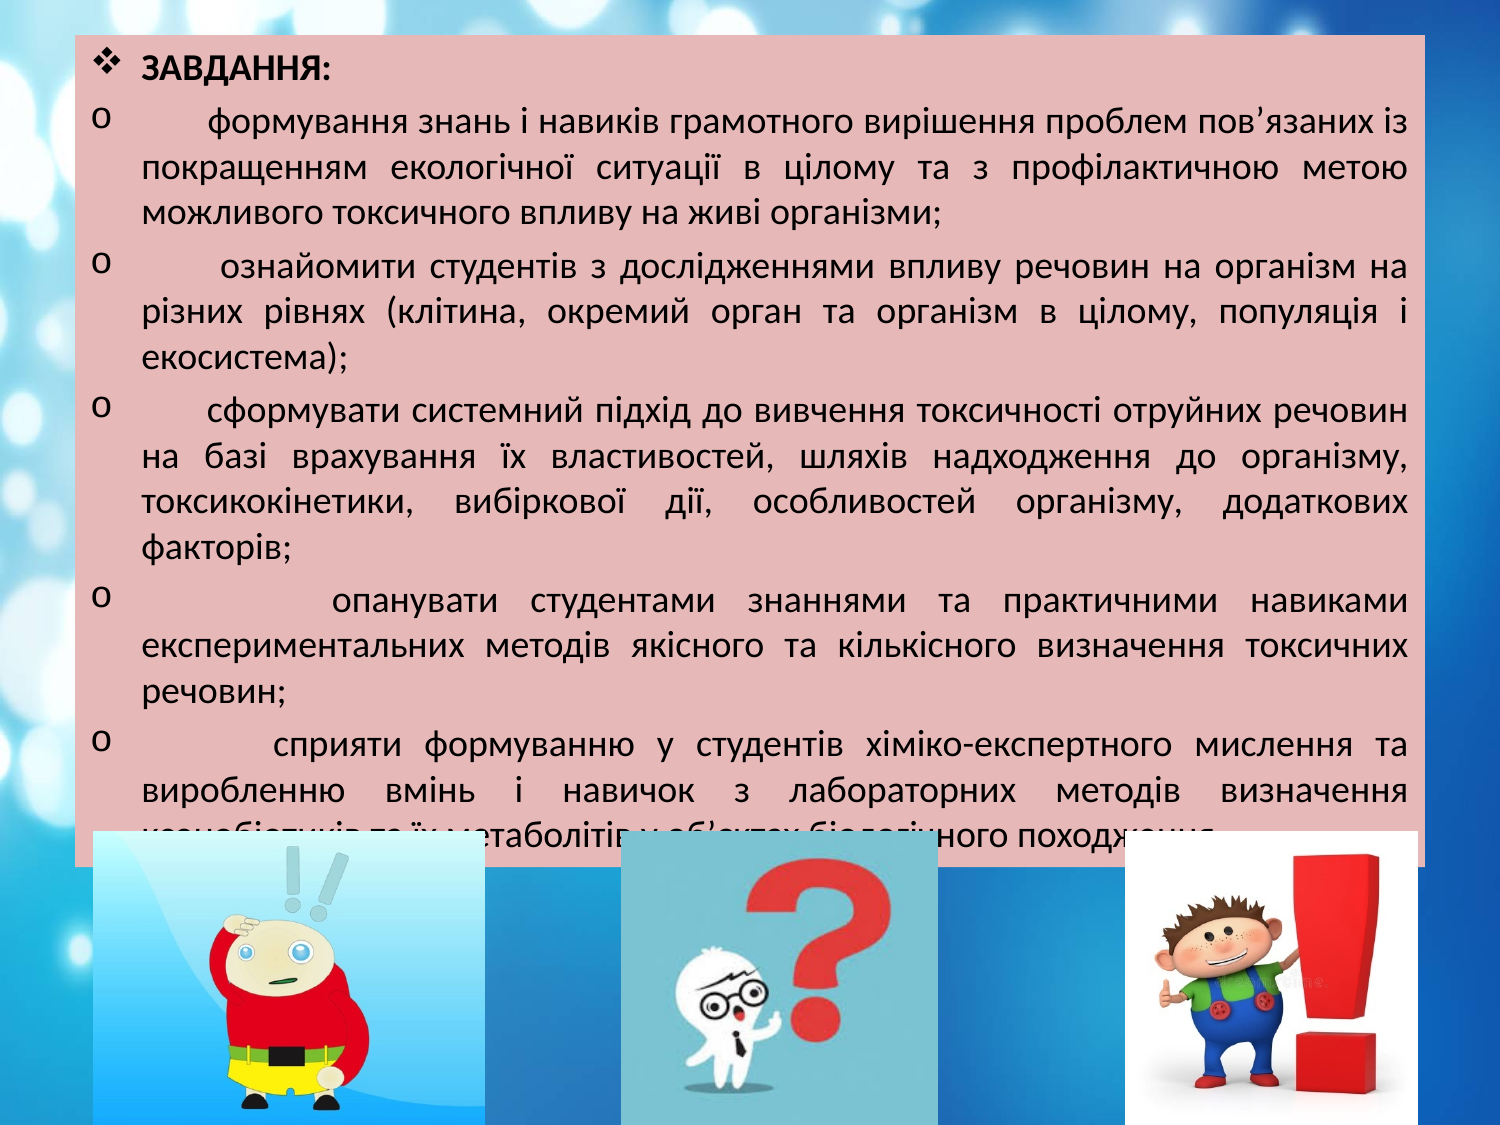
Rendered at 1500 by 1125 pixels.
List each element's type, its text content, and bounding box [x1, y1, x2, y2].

picture [0, 0, 1500, 1125]
list ЗАВДАННЯ: формування знань і навиків грамотного вирішення проблем пов’язаних із покращенням екологічної ситуації в цілому та з профілактичною метою можливого токсичного впливу на живі організми; ознайомити студентів з дослідженнями впливу речовин на організм на різних рівнях (клітина, окремий орган та організм в цілому, популяція і екосистема); сформувати системний підхід до вивчення токсичності отруйних речовин на базі врахування їх властивостей, шляхів надходження до організму, токсикокінетики, вибіркової дії, особливостей організму, додаткових факторів; опанувати студентами знаннями та практичними навиками експериментальних методів якісного та кількісного визначення токсичних речовин; сприяти формуванню у студентів хіміко-експертного мислення та виробленню вмінь і навичок з лабораторних методів визначення ксенобіотиків та їх метаболітів у об’єктах біологічного походження [75, 35, 1425, 868]
